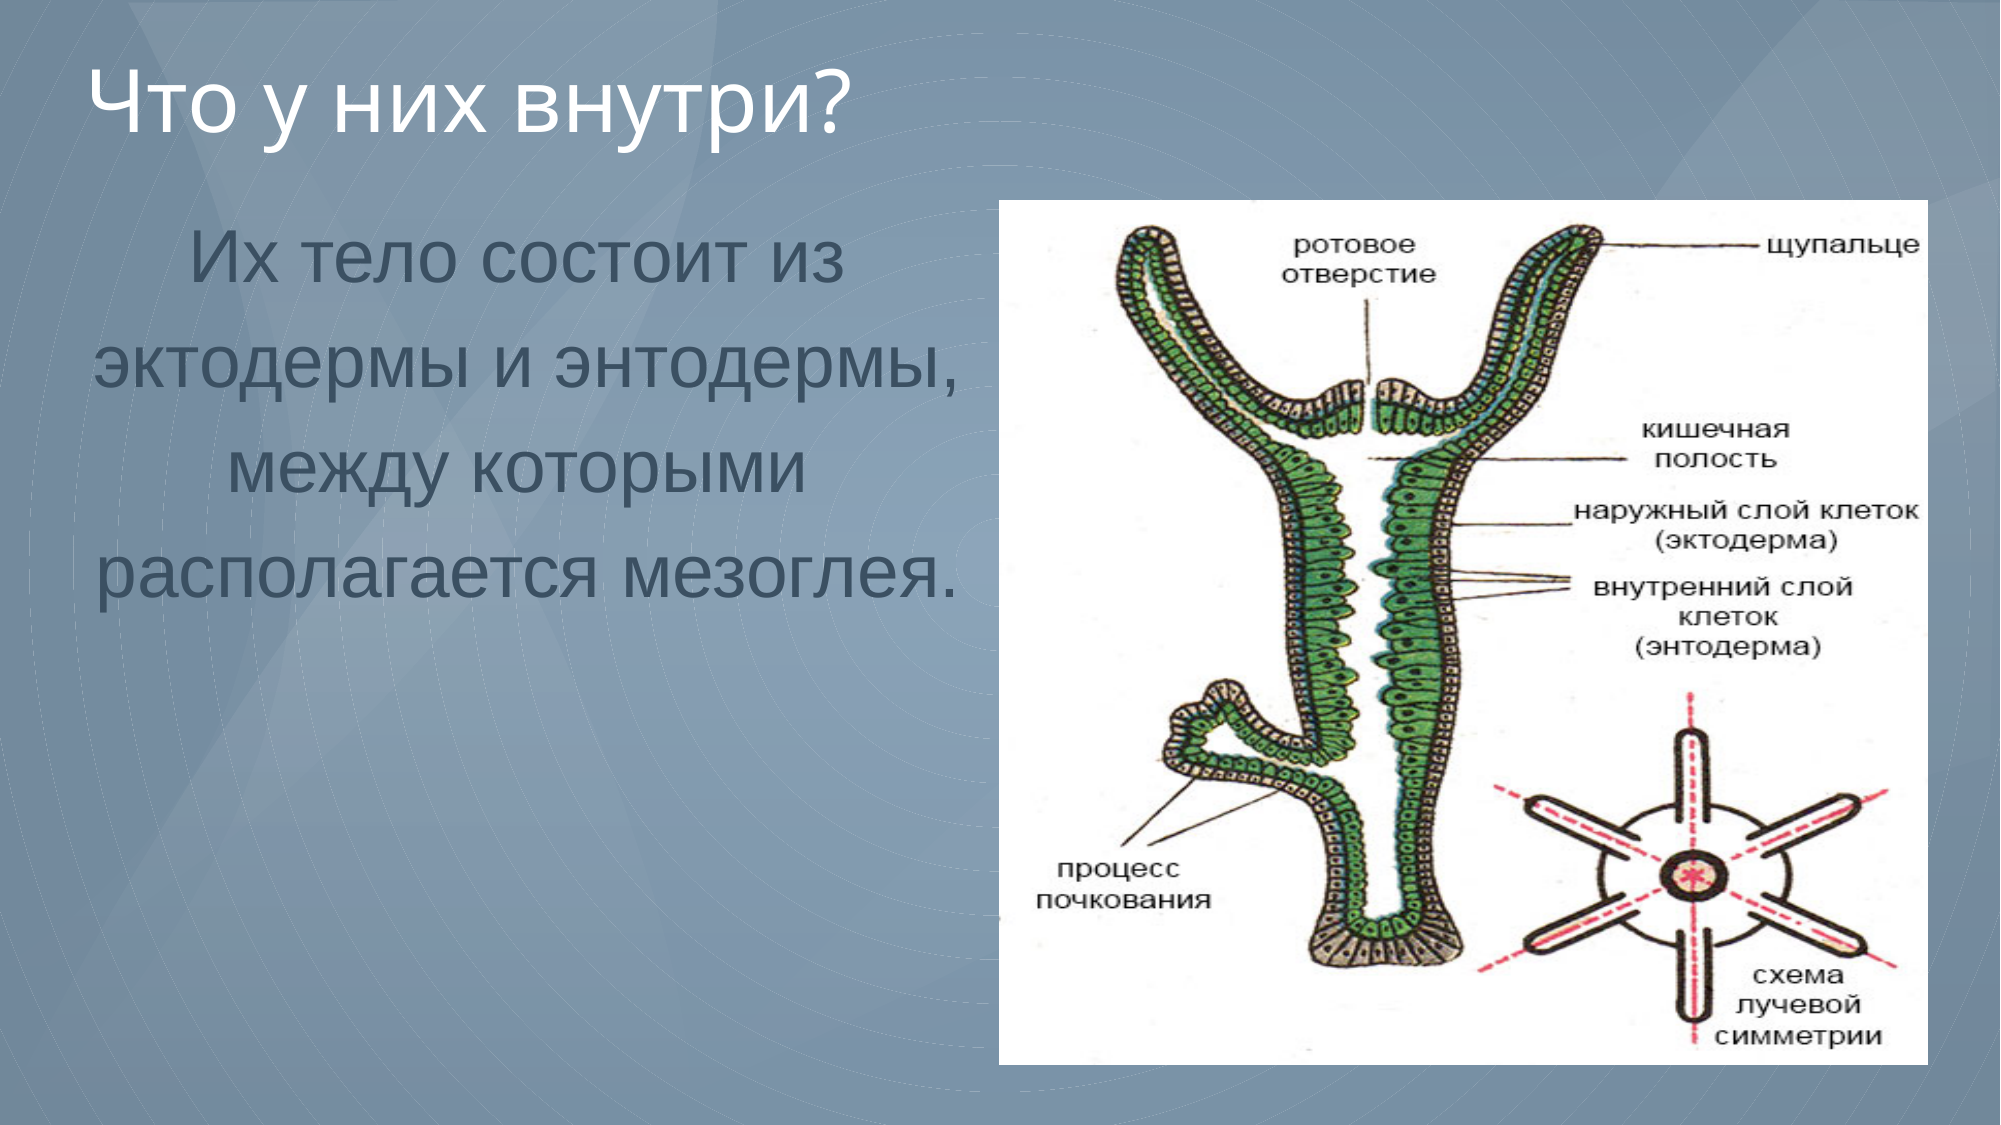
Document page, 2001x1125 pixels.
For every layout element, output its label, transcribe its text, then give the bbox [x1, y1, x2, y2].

list Их тело состоит из эктодермы и энтодермы, между которыми располагается мезоглея. [72, 200, 984, 1032]
title Что у них внутри? [70, 20, 1925, 175]
picture [999, 200, 1928, 1065]
